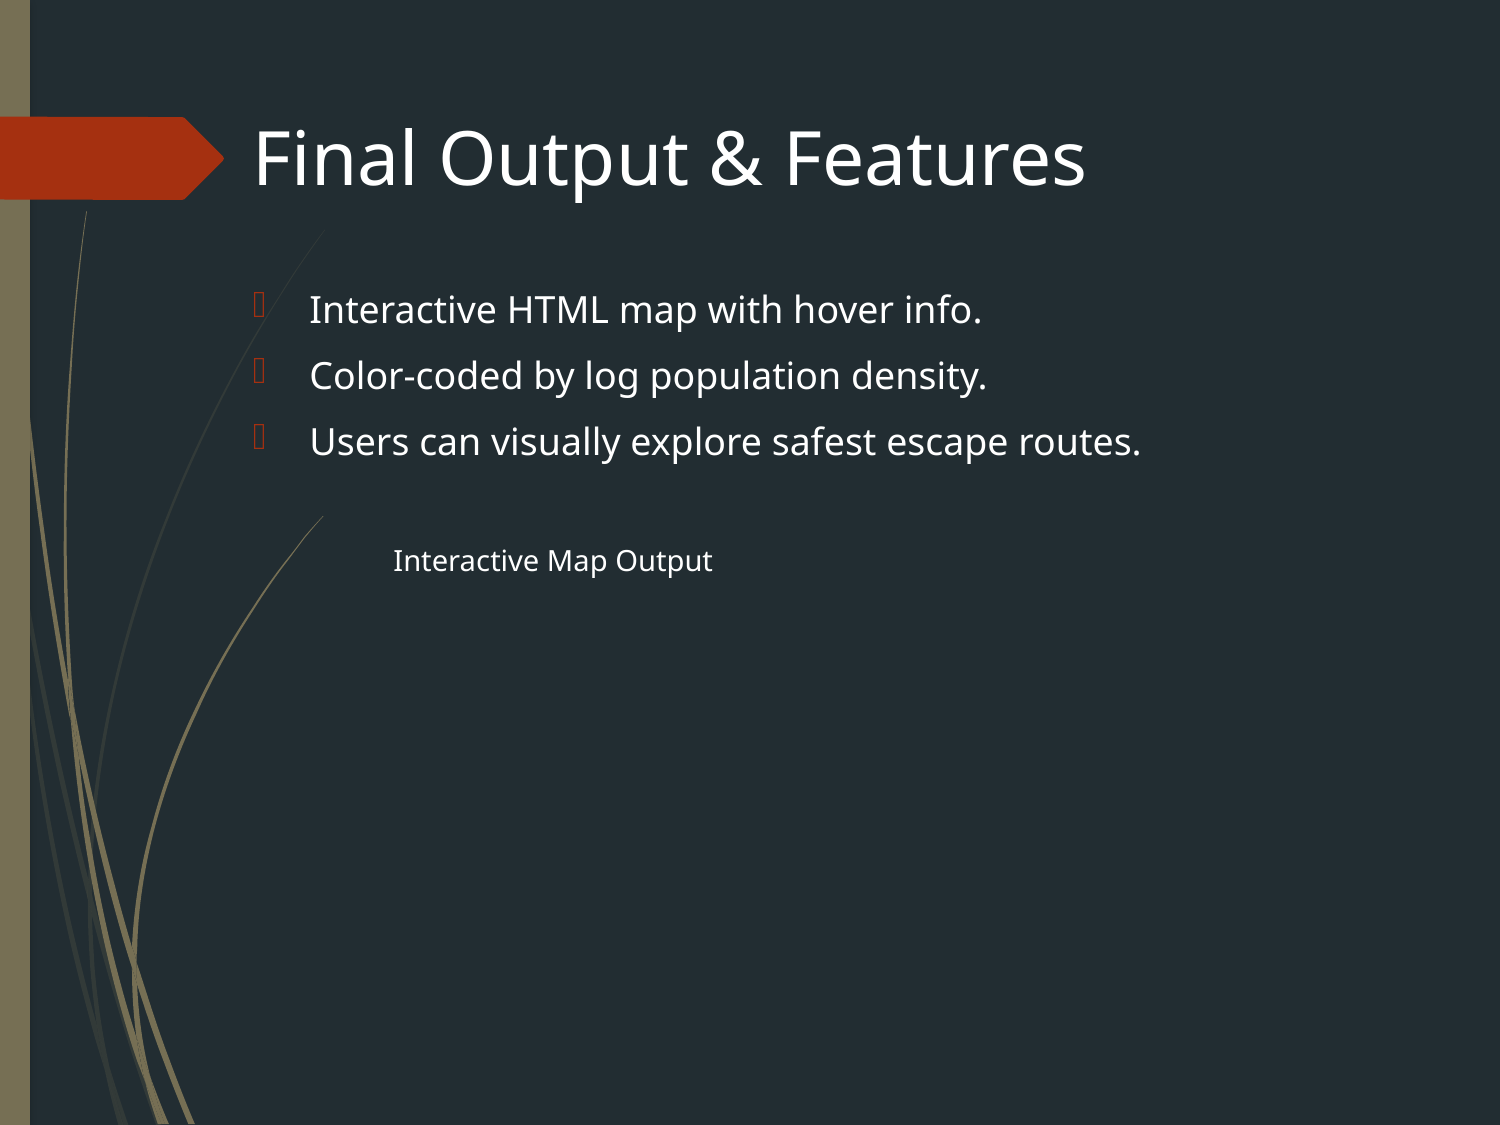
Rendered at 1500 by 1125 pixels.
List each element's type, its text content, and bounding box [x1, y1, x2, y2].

title Final Output & Features [237, 102, 1319, 213]
list Interactive HTML map with hover info. Color-coded by log population density. Users can visually explore safest escape routes. [237, 213, 1320, 833]
text_box Interactive Map Output [378, 535, 729, 585]
